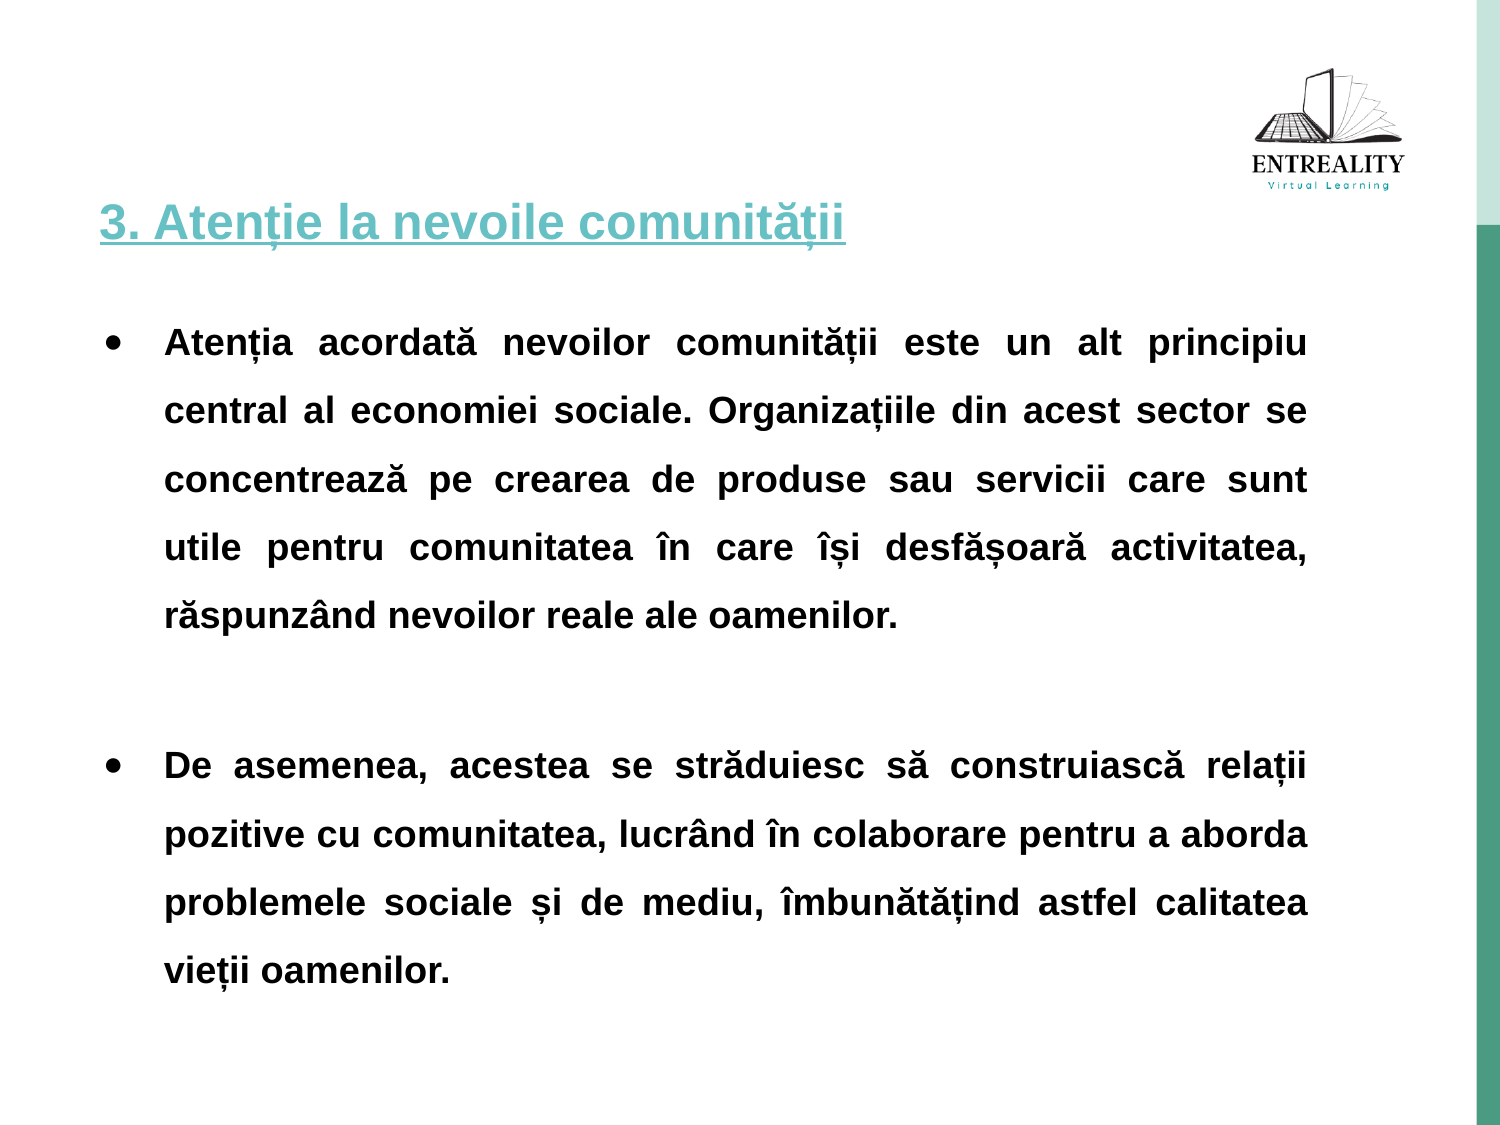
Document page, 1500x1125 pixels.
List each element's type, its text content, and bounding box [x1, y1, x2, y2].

list Atenția acordată nevoilor comunității este un alt principiu central al economiei sociale. Organizațiile din acest sector se concentrează pe crearea de produse sau servicii care sunt utile pentru comunitatea în care își desfășoară activitatea, răspunzând nevoilor reale ale oamenilor. De asemenea, acestea se străduiesc să construiască relații pozitive cu comunitatea, lucrând în colaborare pentru a aborda problemele sociale și de mediu, îmbunătățind astfel calitatea vieții oamenilor. [75, 287, 1325, 1005]
picture [1198, 0, 1458, 259]
title 3. Atenție la nevoile comunității [84, 31, 1035, 257]
